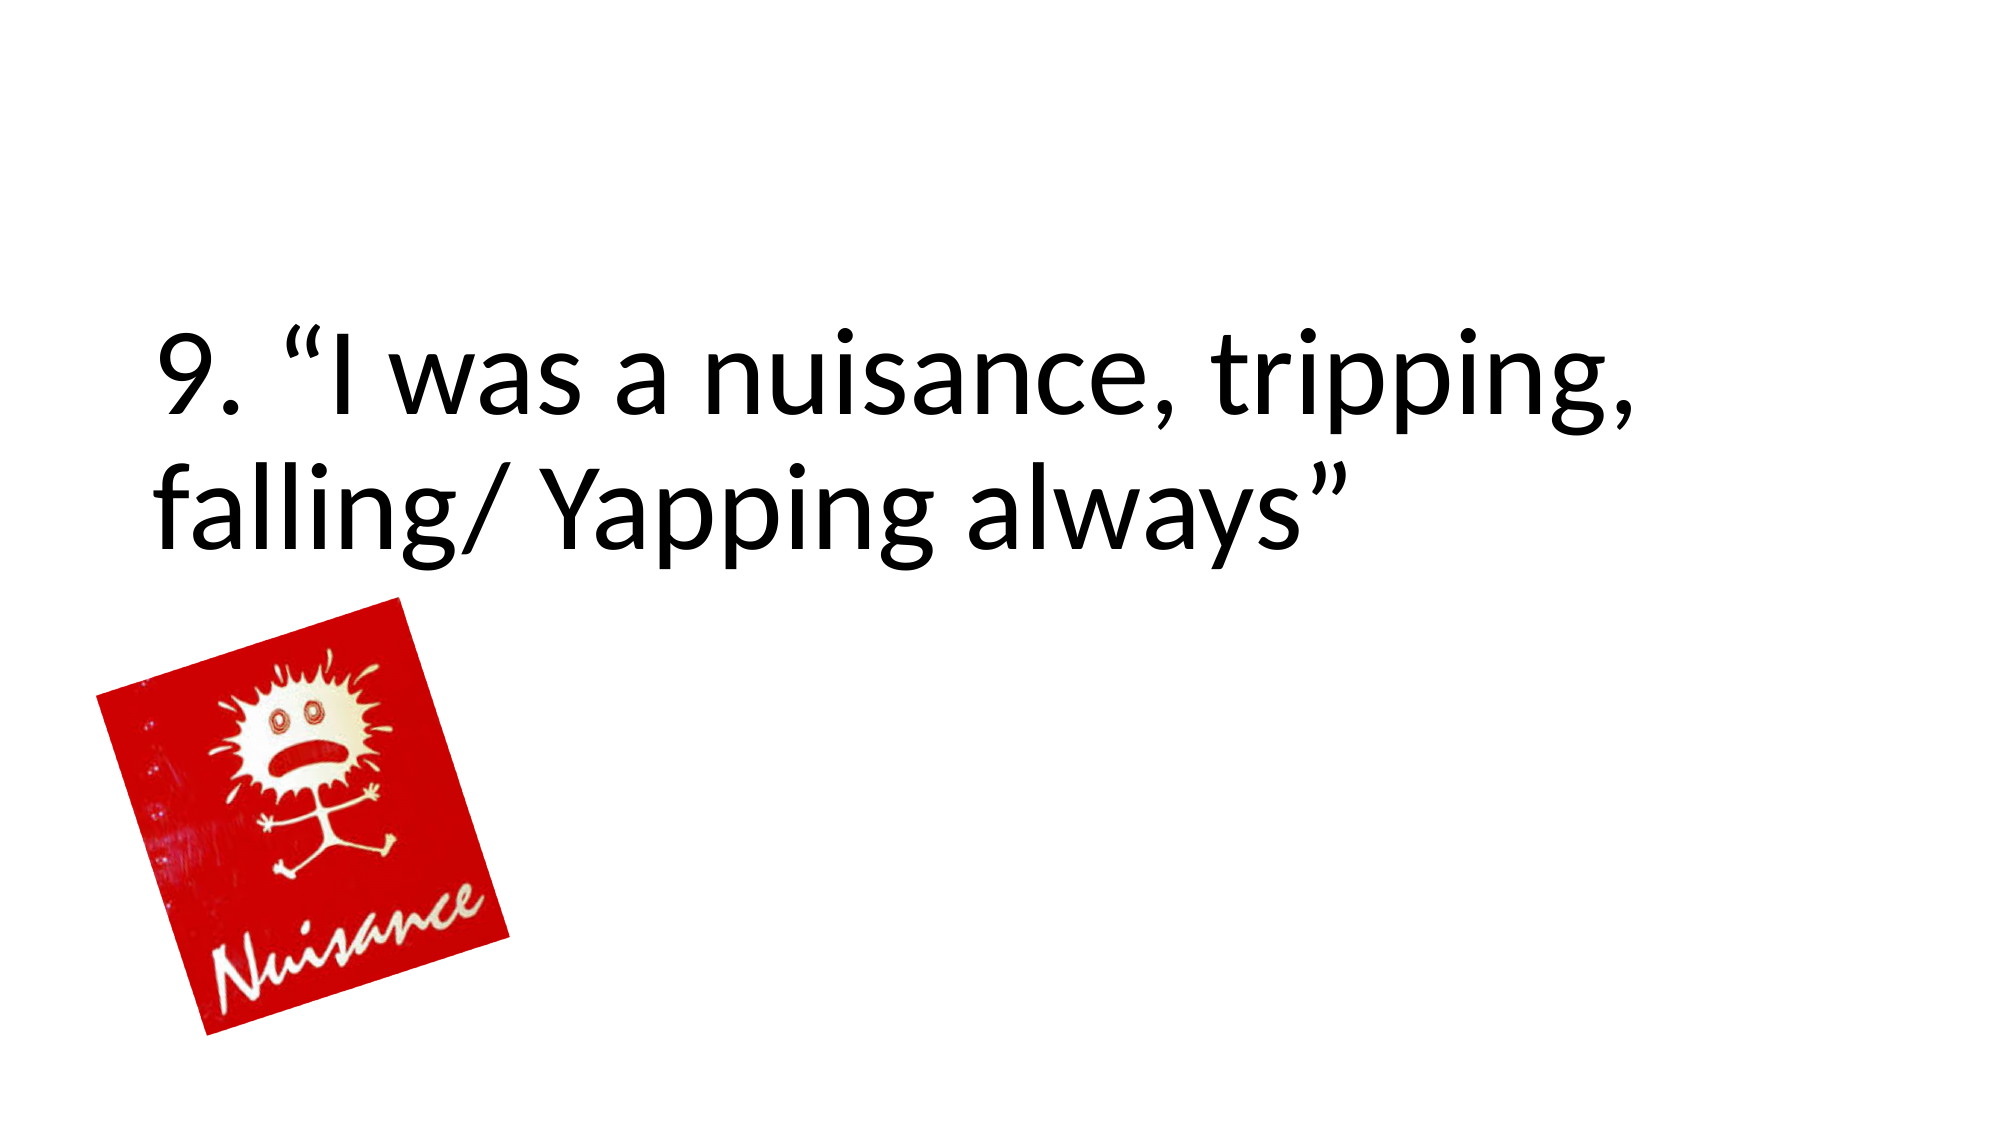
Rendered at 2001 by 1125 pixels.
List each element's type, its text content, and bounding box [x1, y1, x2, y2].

picture [97, 598, 509, 1035]
list 9. “I was a nuisance, tripping, falling/ Yapping always” [137, 299, 1863, 1014]
